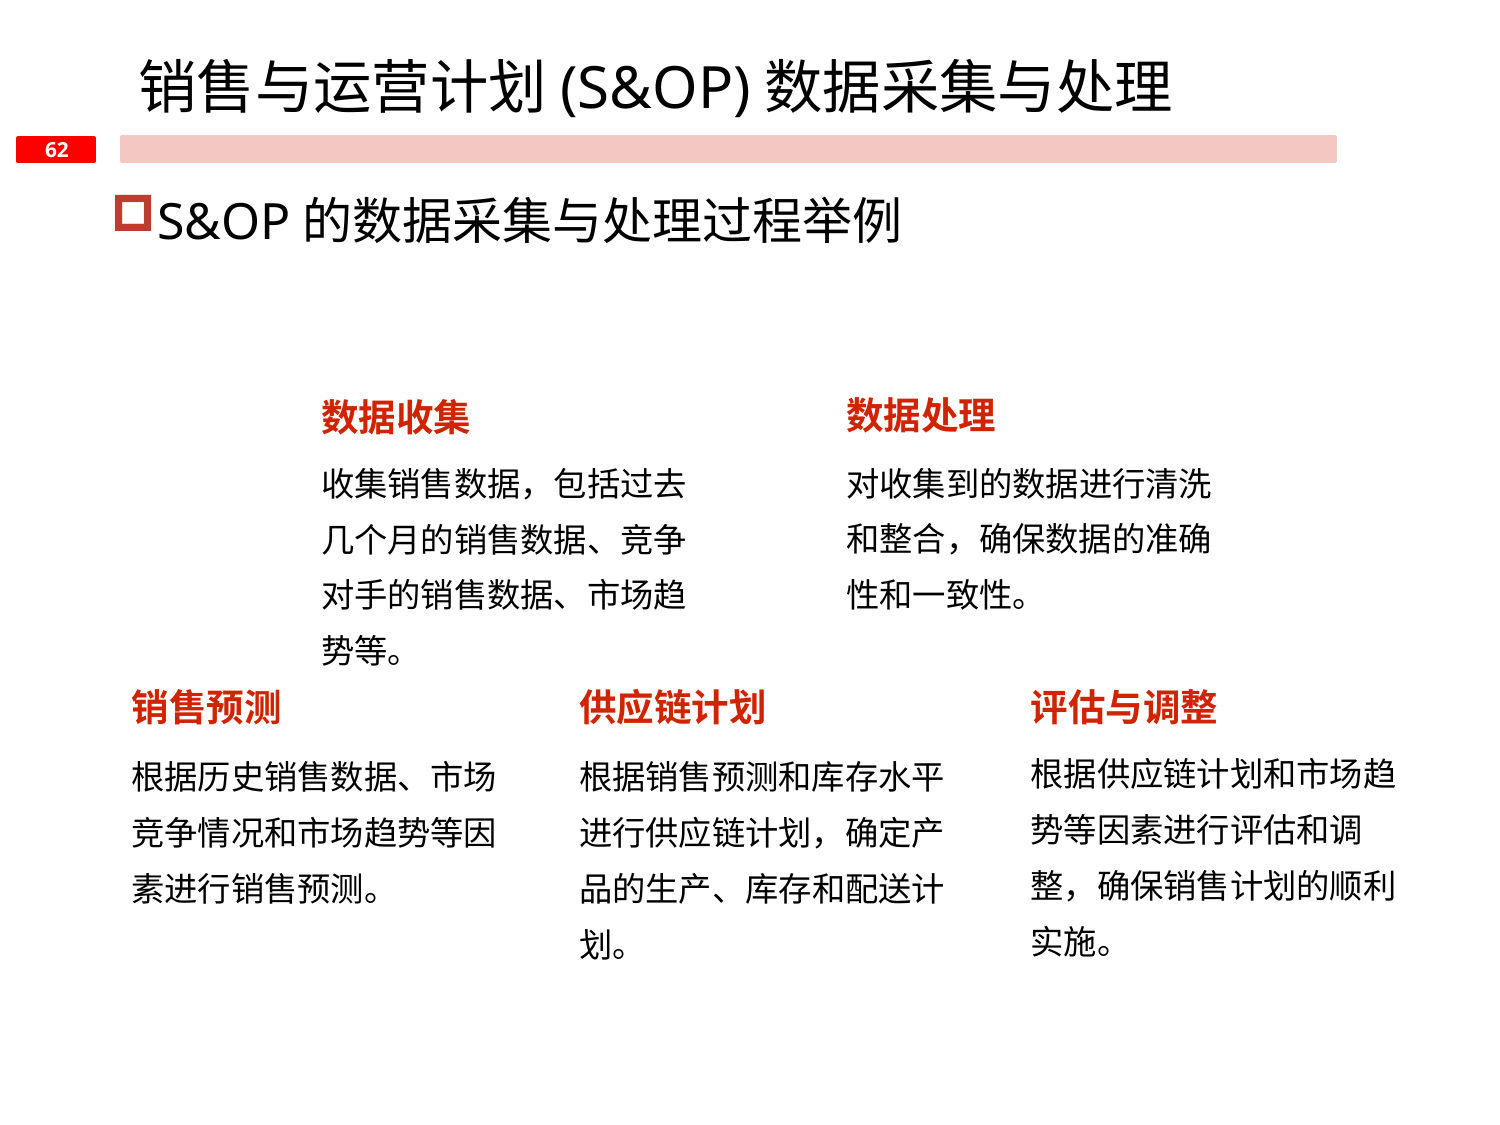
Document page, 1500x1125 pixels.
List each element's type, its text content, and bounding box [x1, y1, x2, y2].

text_box 数据收集 [306, 368, 663, 431]
text_box 评估与调整 [1015, 658, 1372, 722]
text_box 根据历史销售数据、市场竞争情况和市场趋势等因素进行销售预测。 [116, 725, 532, 900]
text_box 根据销售预测和库存水平进行供应链计划，确定产品的生产、库存和配送计划。 [564, 725, 979, 900]
text_box [17, 129, 97, 189]
text_box 销售预测 [116, 658, 473, 725]
text_box 数据处理 [831, 366, 1188, 431]
text_box 销售与运营计划(S&OP)数据采集与处理 [123, 42, 1247, 128]
text_box 供应链计划 [564, 658, 921, 725]
text_box 收集销售数据，包括过去几个月的销售数据、竞争对手的销售数据、市场趋势等。 [306, 431, 721, 603]
text_box 根据供应链计划和市场趋势等因素进行评估和调整，确保销售计划的顺利实施。 [1015, 722, 1431, 897]
text_box 对收集到的数据进行清洗和整合，确保数据的准确性和一致性。 [831, 431, 1247, 606]
text_box S&OP的数据采集与处理过程举例 [96, 181, 1081, 276]
